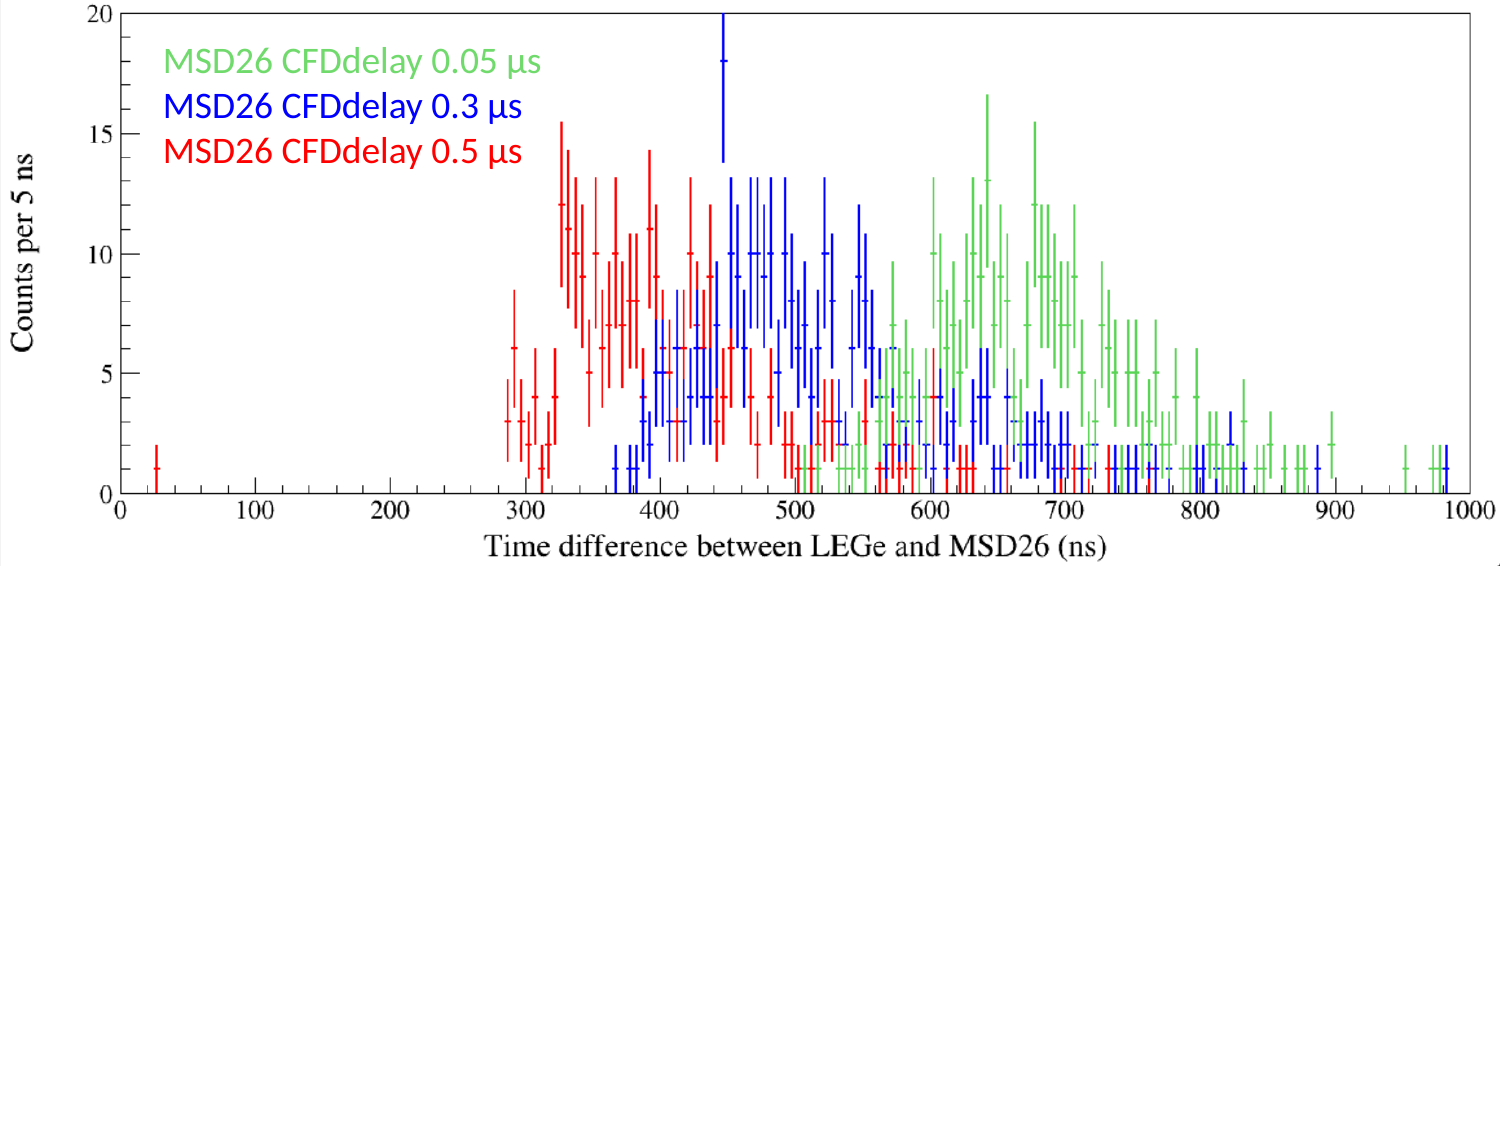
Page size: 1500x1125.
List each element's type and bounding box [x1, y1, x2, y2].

picture [0, 0, 1500, 566]
